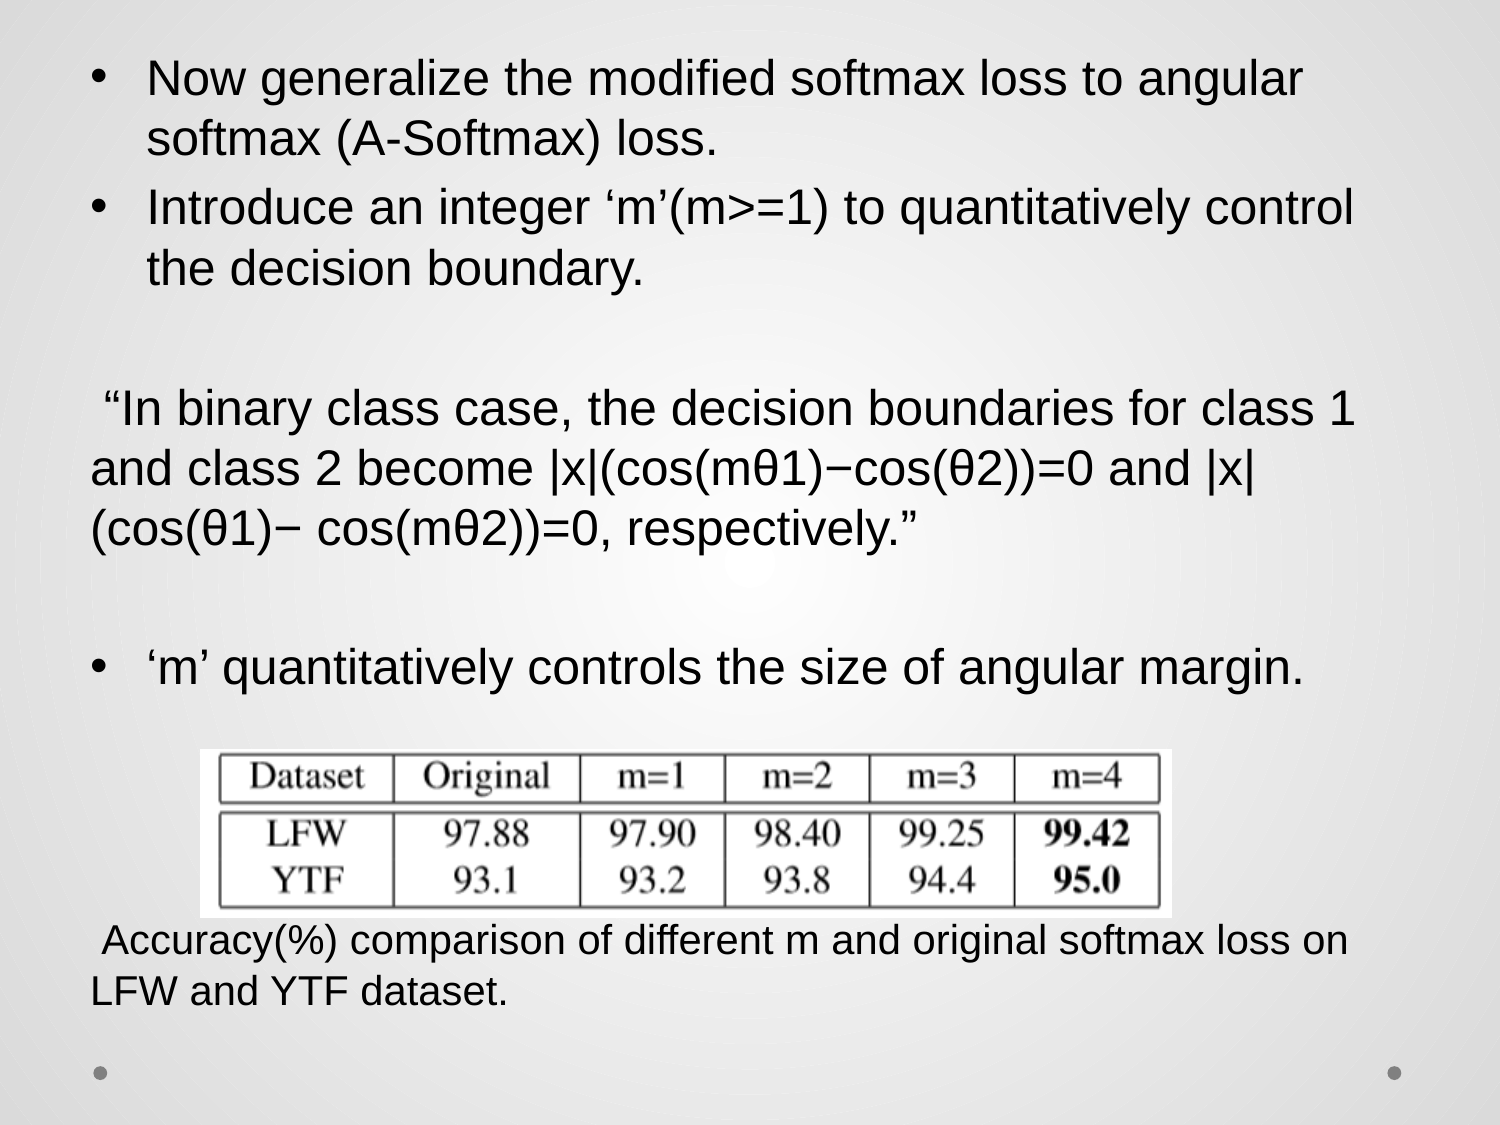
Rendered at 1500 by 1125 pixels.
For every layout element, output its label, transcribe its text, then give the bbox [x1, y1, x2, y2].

picture [199, 749, 1173, 918]
list Now generalize the modiﬁed softmax loss to angular softmax (A-Softmax) loss. Introduce an integer ‘m’(m>=1) to quantitatively control the decision boundary. “In binary class case, the decision boundaries for class 1 and class 2 become |x|(cos(mθ1)−cos(θ2))=0 and |x|(cos(θ1)− cos(mθ2))=0, respectively.” ‘m’ quantitatively controls the size of angular margin. Accuracy(%) comparison of different m and original softmax loss on LFW and YTF dataset. [75, 37, 1425, 1063]
